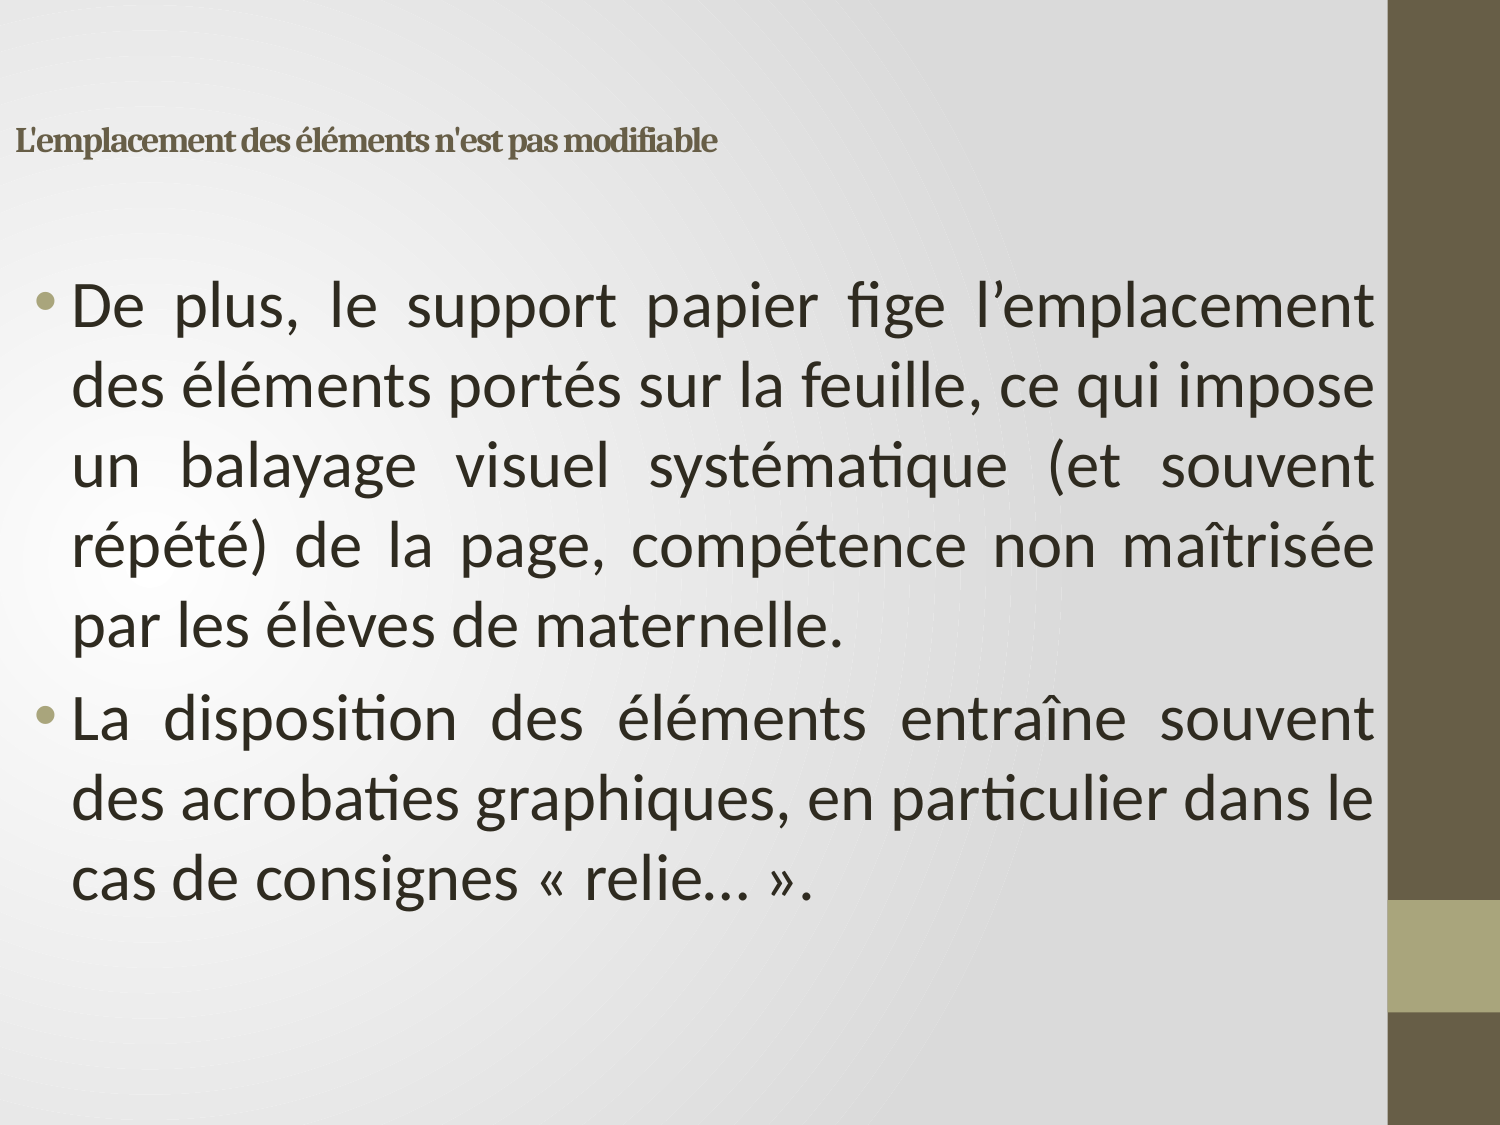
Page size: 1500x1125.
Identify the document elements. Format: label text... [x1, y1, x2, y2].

list De plus, le support papier fige l’emplacement des éléments portés sur la feuille, ce qui impose un balayage visuel systématique (et souvent répété) de la page, compétence non maîtrisée par les élèves de maternelle. La disposition des éléments entraîne souvent des acrobaties graphiques, en particulier dans le cas de consignes « relie… ». [0, 252, 1392, 1125]
title L'emplacement des éléments n'est pas modifiable [0, 45, 1478, 212]
